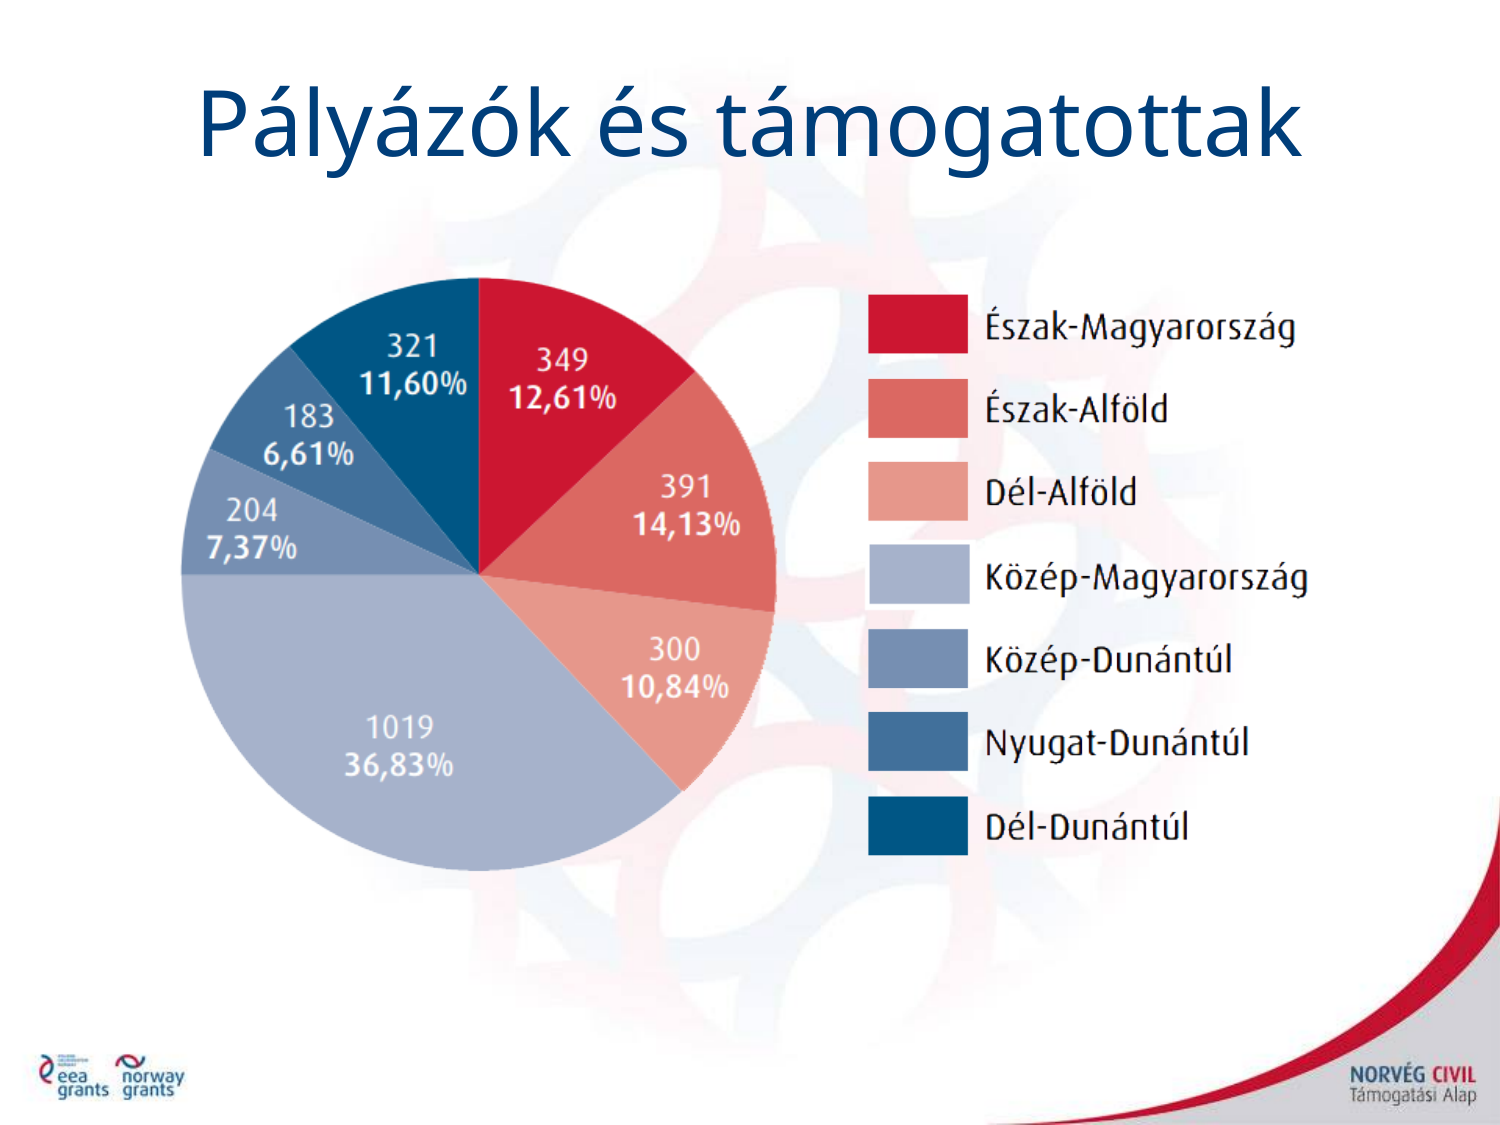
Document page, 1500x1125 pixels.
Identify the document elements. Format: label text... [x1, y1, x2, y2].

text_box Pályázók és támogatottak [41, 31, 1459, 209]
picture [0, 0, 1500, 1125]
